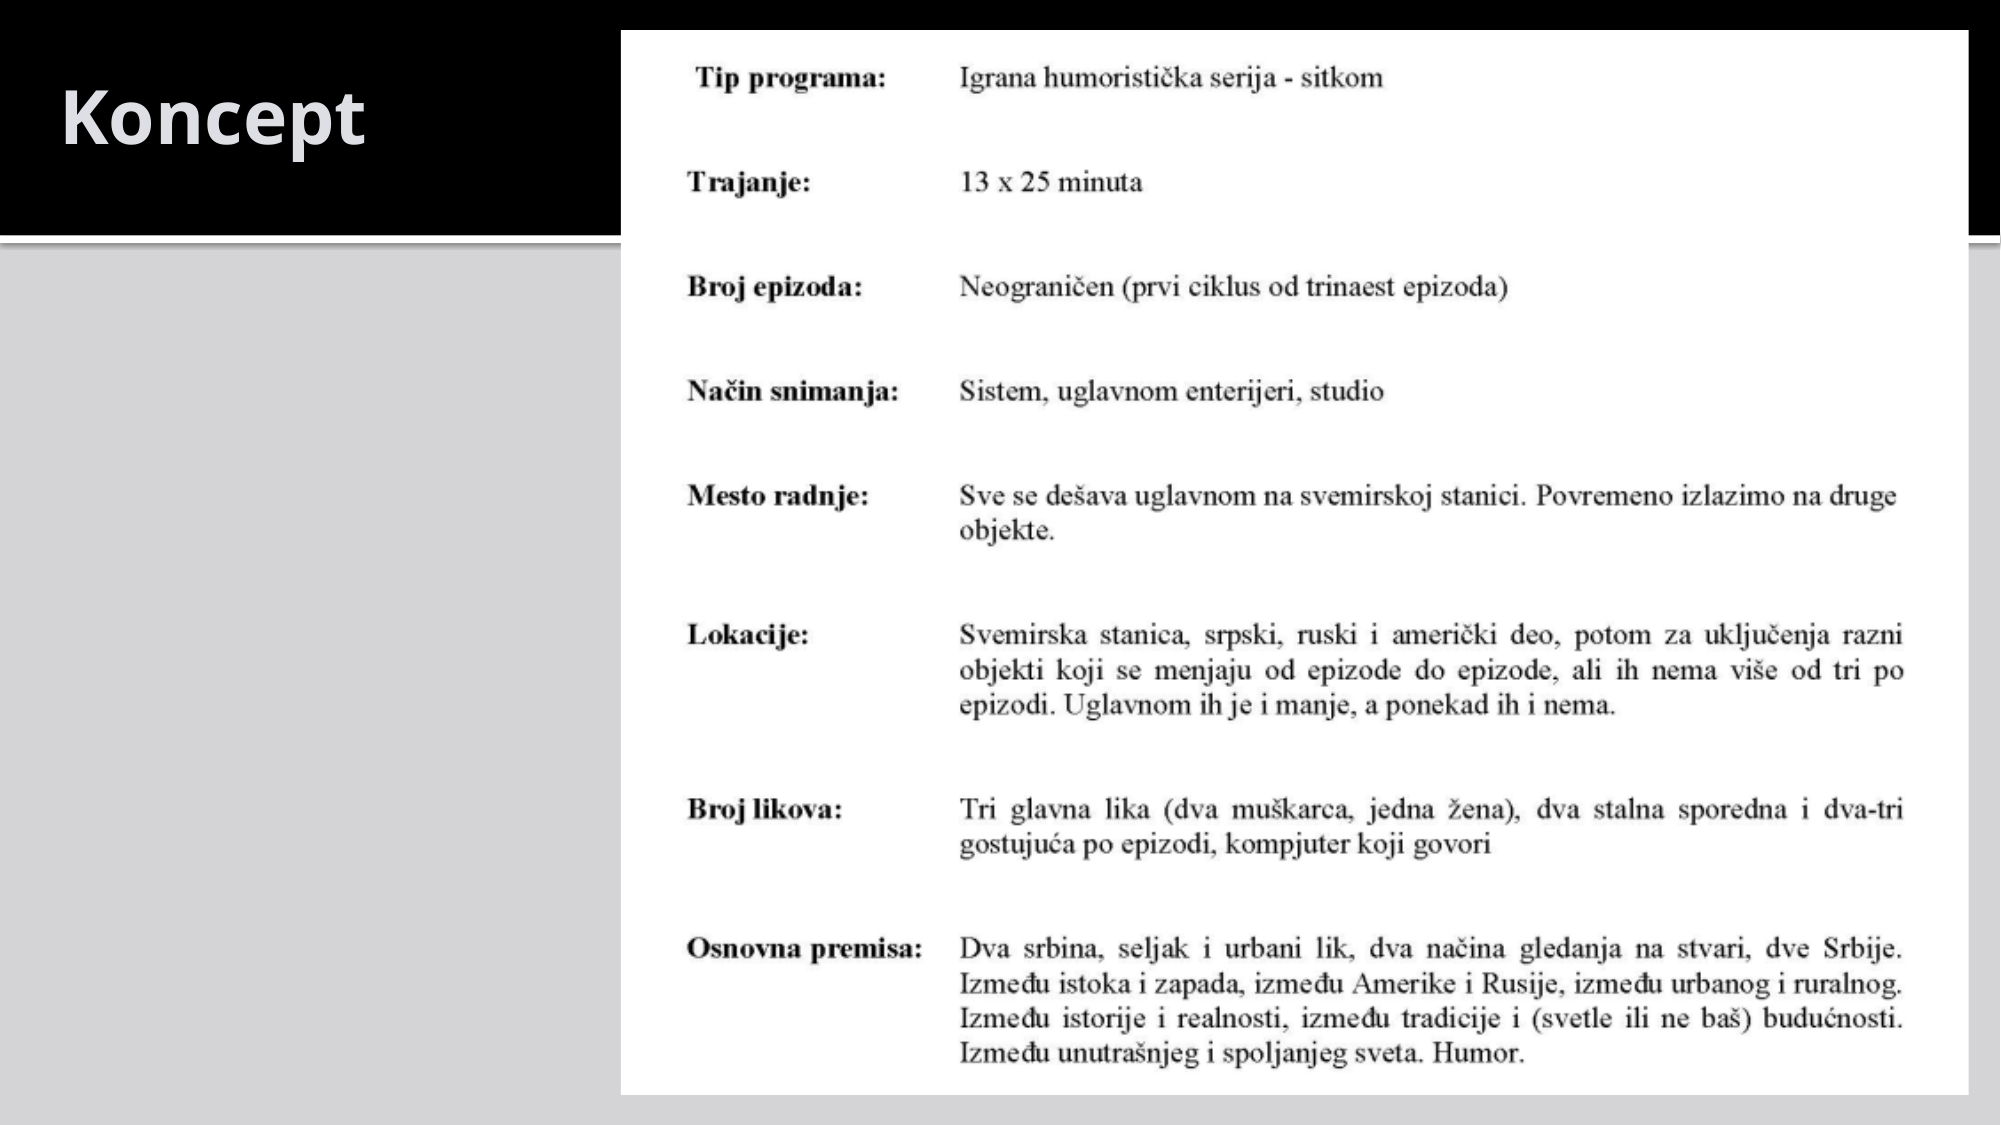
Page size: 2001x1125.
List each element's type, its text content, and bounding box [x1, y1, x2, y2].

list [262, 237, 1725, 1125]
text_box Koncept [24, 62, 615, 168]
picture [620, 30, 1969, 1095]
